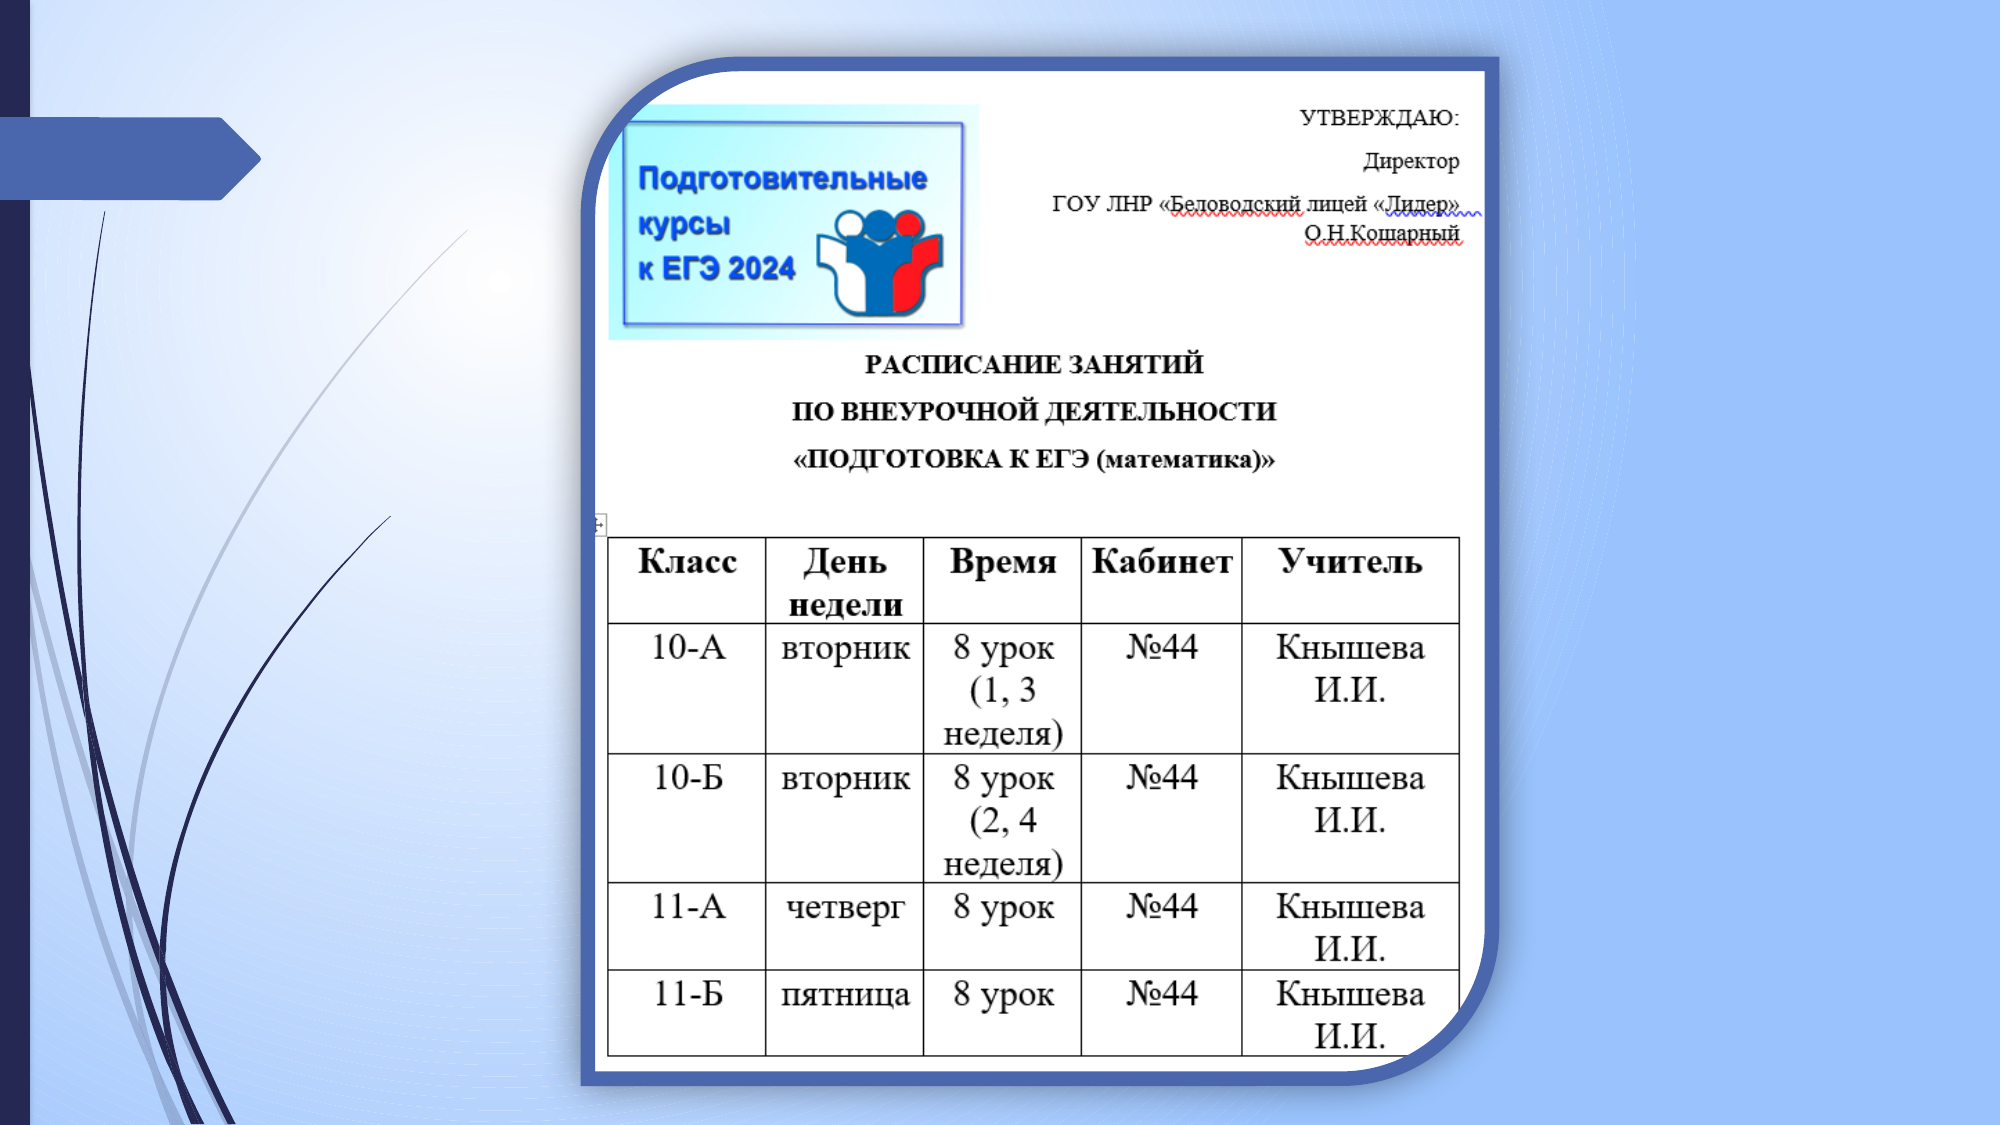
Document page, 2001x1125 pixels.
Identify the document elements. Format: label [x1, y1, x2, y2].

picture [587, 63, 1493, 1079]
